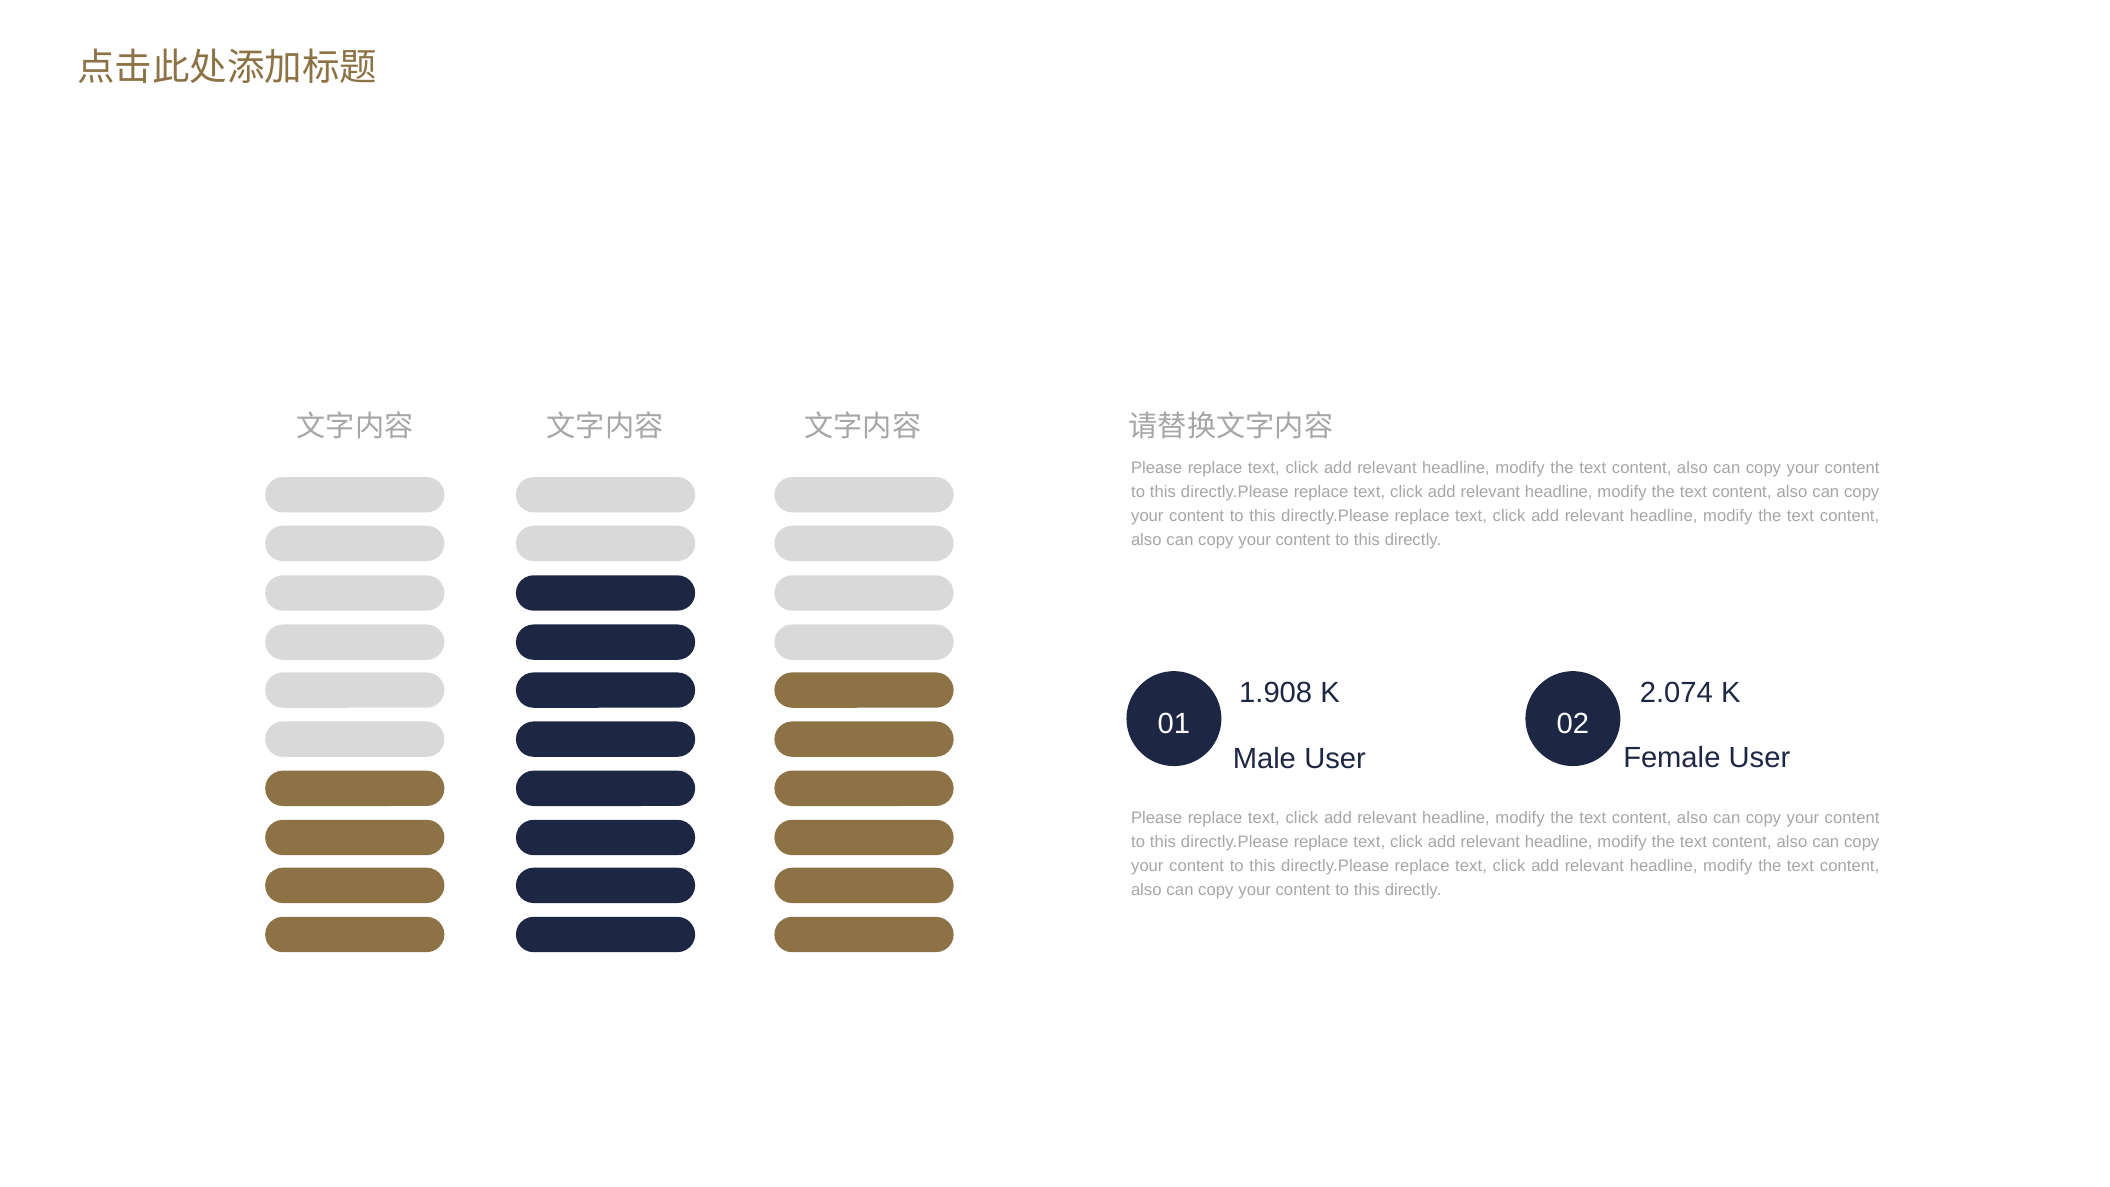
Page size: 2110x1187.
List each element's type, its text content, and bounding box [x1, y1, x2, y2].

text_box [773, 819, 955, 856]
text_box [515, 916, 696, 953]
text_box [264, 819, 445, 856]
text_box [264, 476, 445, 513]
text_box [773, 720, 955, 758]
text_box [515, 819, 696, 856]
text_box 请替换文字内容 [1128, 400, 1801, 443]
text_box [515, 720, 696, 758]
text_box [264, 671, 445, 709]
text_box [515, 476, 696, 513]
text_box [773, 770, 955, 807]
text_box [264, 525, 445, 562]
text_box [515, 770, 696, 807]
text_box Please replace text, click add relevant headline, modify the text content, also can copy your content to this directly.Please replace text, click add relevant headline, modify the text content, also can copy your content to this directly.Please replace text, click add relevant headline, modify the text content, also can copy your content to this directly. [1130, 453, 1881, 550]
text_box [773, 671, 955, 709]
text_box [264, 720, 445, 758]
text_box [773, 476, 955, 513]
text_box Male User [1232, 732, 1367, 775]
text_box Female User [1623, 730, 1791, 773]
text_box [515, 671, 696, 709]
text_box 01 [1125, 670, 1223, 768]
text_box 2.074 K [1639, 666, 1741, 709]
text_box 02 [1524, 670, 1622, 768]
text_box Please replace text, click add relevant headline, modify the text content, also can copy your content to this directly.Please replace text, click add relevant headline, modify the text content, also can copy your content to this directly.Please replace text, click add relevant headline, modify the text content, also can copy your content to this directly. [1130, 803, 1881, 899]
text_box [773, 574, 955, 612]
text_box [264, 770, 445, 807]
text_box [515, 574, 696, 612]
text_box 1.908 K [1239, 666, 1341, 709]
text_box [264, 916, 445, 953]
text_box [264, 623, 445, 661]
text_box [773, 867, 955, 904]
text_box 文字内容 [274, 407, 437, 443]
text_box [773, 623, 955, 661]
text_box 文字内容 [781, 407, 944, 443]
text_box [773, 916, 955, 953]
text_box [773, 525, 955, 562]
text_box [264, 867, 445, 904]
text_box [264, 574, 445, 612]
text_box [515, 867, 696, 904]
text_box [515, 525, 696, 562]
text_box 点击此处添加标题 [62, 35, 417, 94]
text_box 文字内容 [524, 407, 687, 443]
text_box [515, 623, 696, 661]
